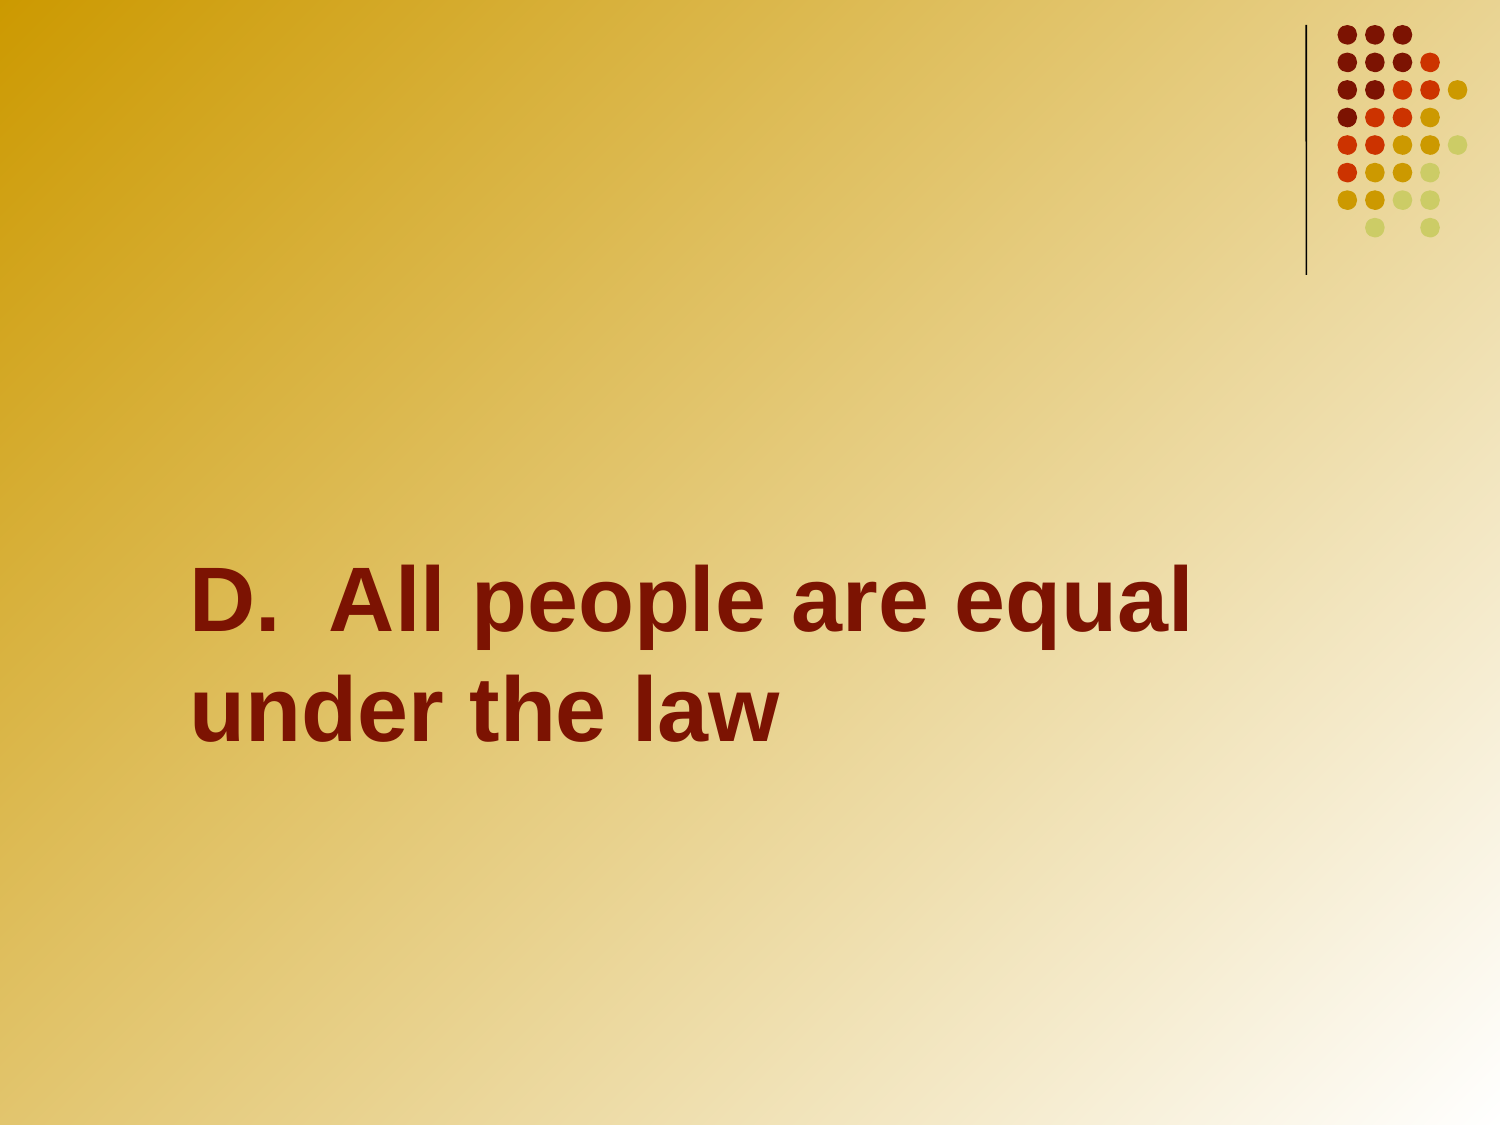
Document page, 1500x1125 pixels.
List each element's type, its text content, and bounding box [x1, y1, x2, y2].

text_box D. All people are equal under the law [174, 532, 1413, 768]
